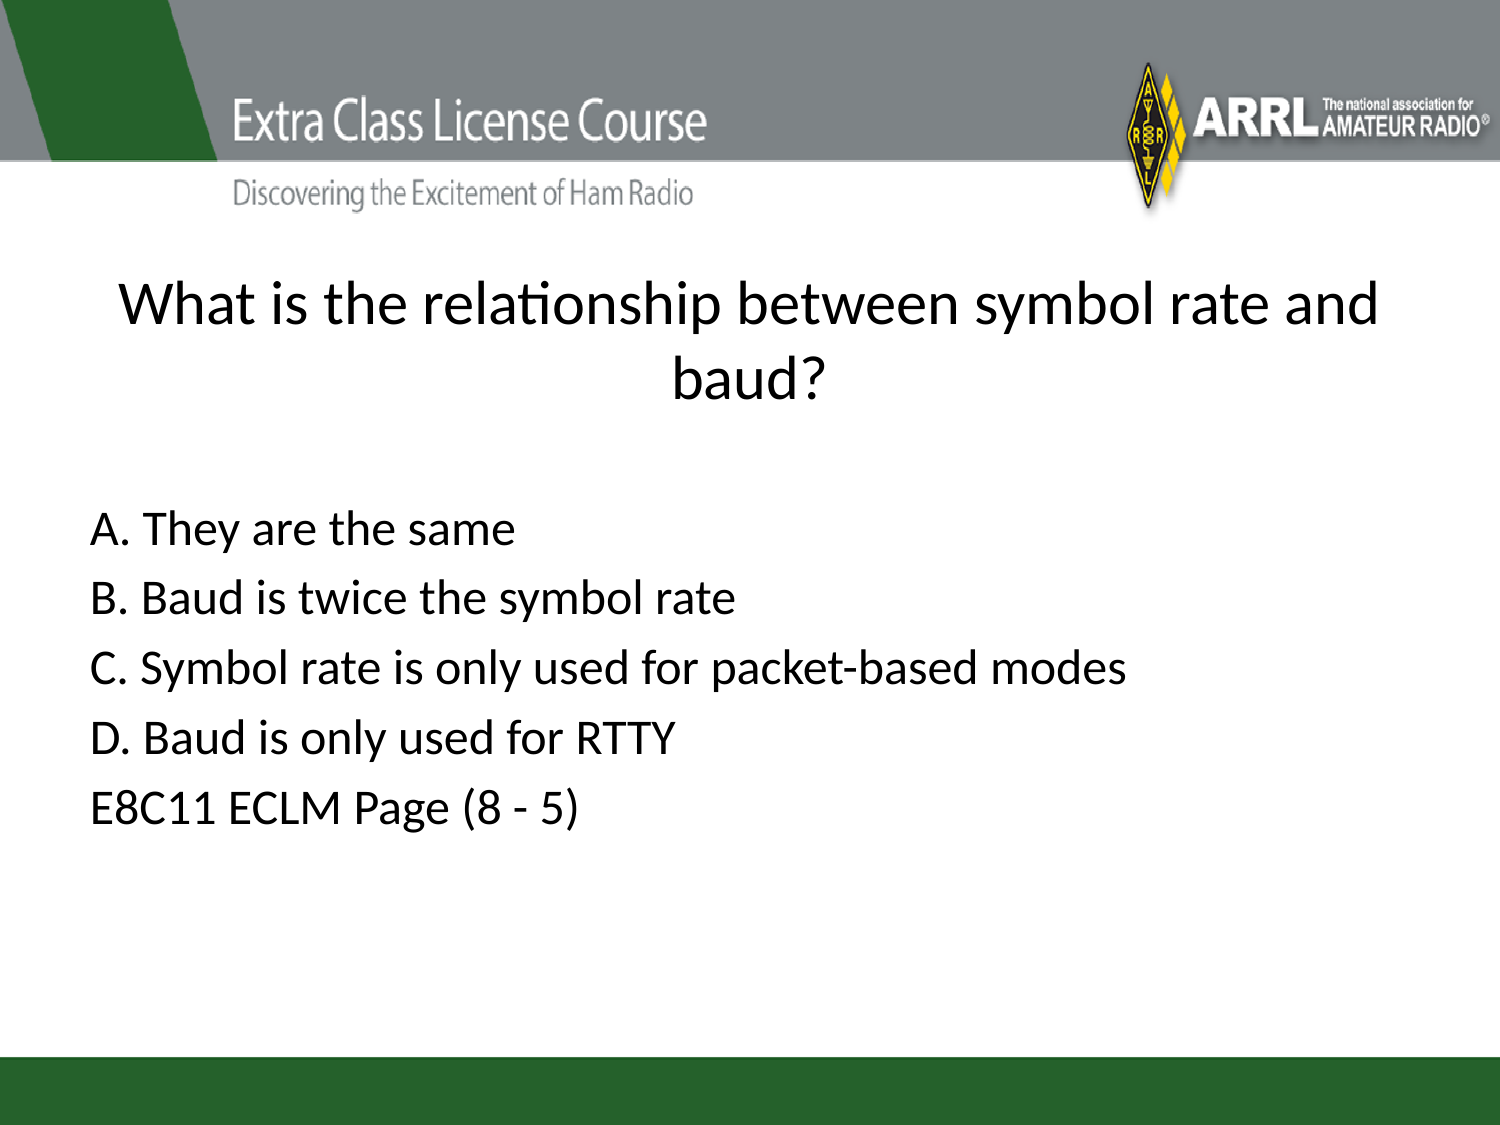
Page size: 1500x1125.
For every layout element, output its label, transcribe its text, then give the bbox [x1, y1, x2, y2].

title What is the relationship between symbol rate and baud? [75, 254, 1425, 435]
picture [0, 0, 1500, 1125]
list A. They are the same B. Baud is twice the symbol rate C. Symbol rate is only used for packet-based modes D. Baud is only used for RTTY E8C11 ECLM Page (8 - 5) [75, 487, 1425, 1005]
